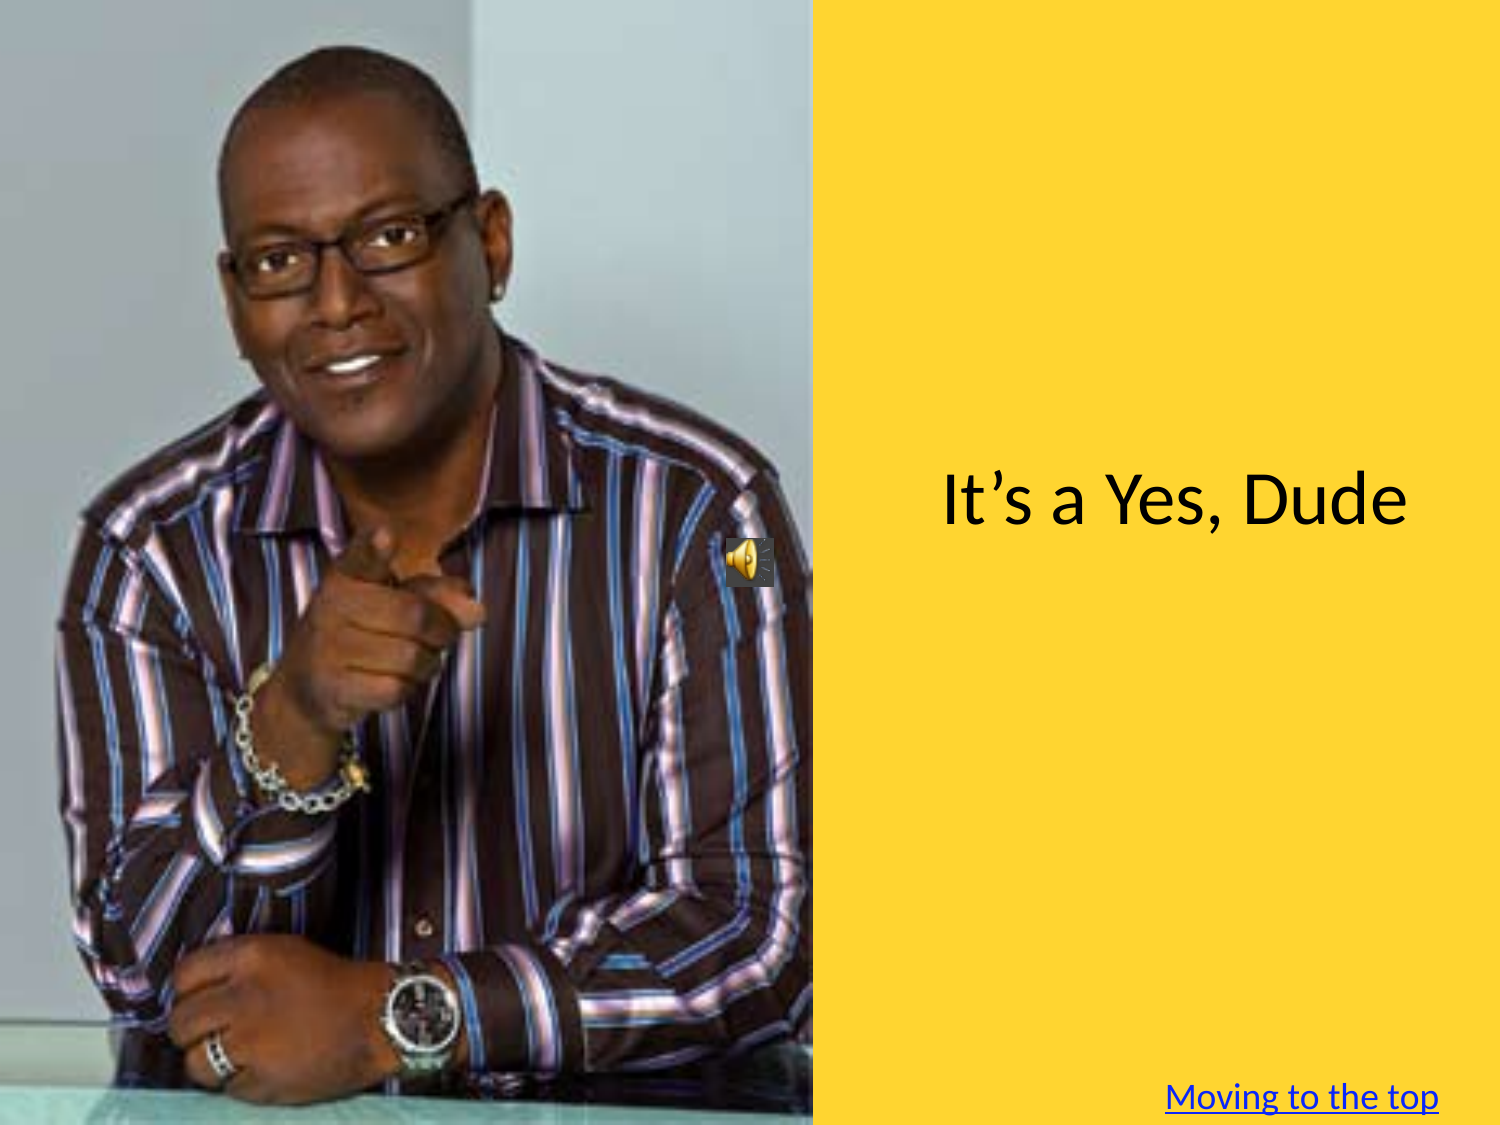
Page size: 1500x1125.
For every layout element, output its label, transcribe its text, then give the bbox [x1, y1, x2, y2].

picture [724, 537, 776, 588]
title It’s a Yes, Dude [912, 399, 1438, 588]
text_box Moving to the top [1149, 1064, 1500, 1125]
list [0, 0, 813, 1125]
